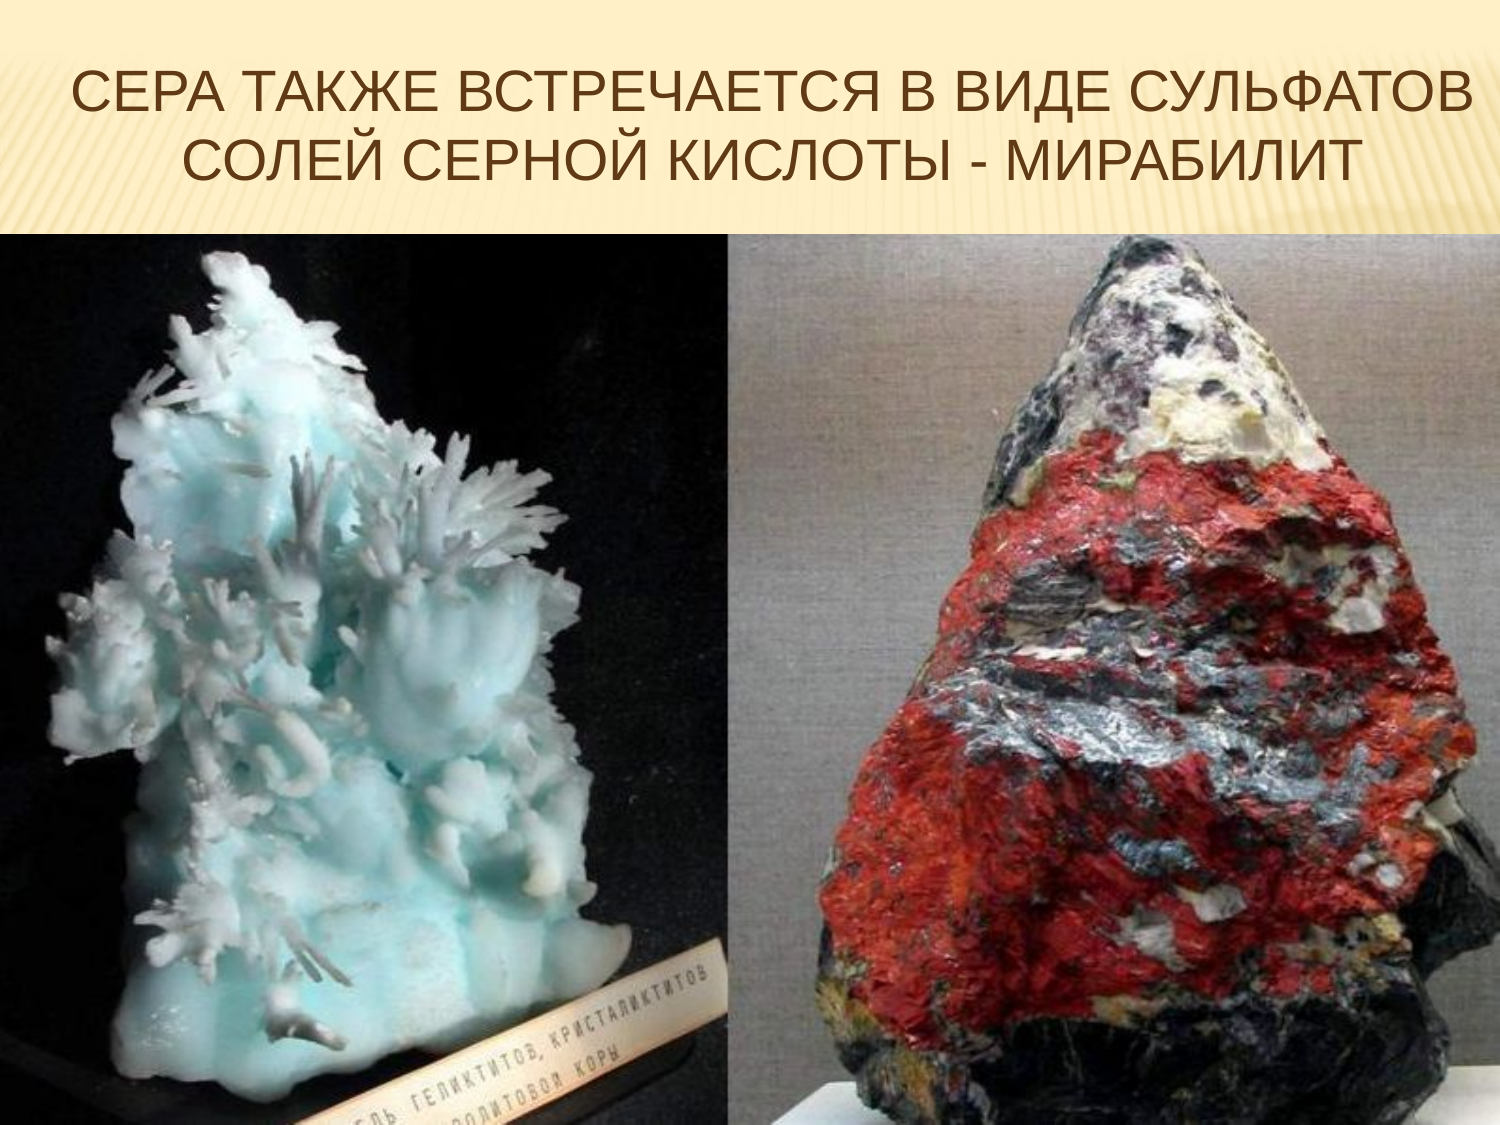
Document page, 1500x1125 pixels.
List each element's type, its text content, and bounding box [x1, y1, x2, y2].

list Сера также встречается в виде сульфатов солей серной кислоты - мирабилит [46, 30, 1500, 215]
picture [0, 234, 1500, 1125]
